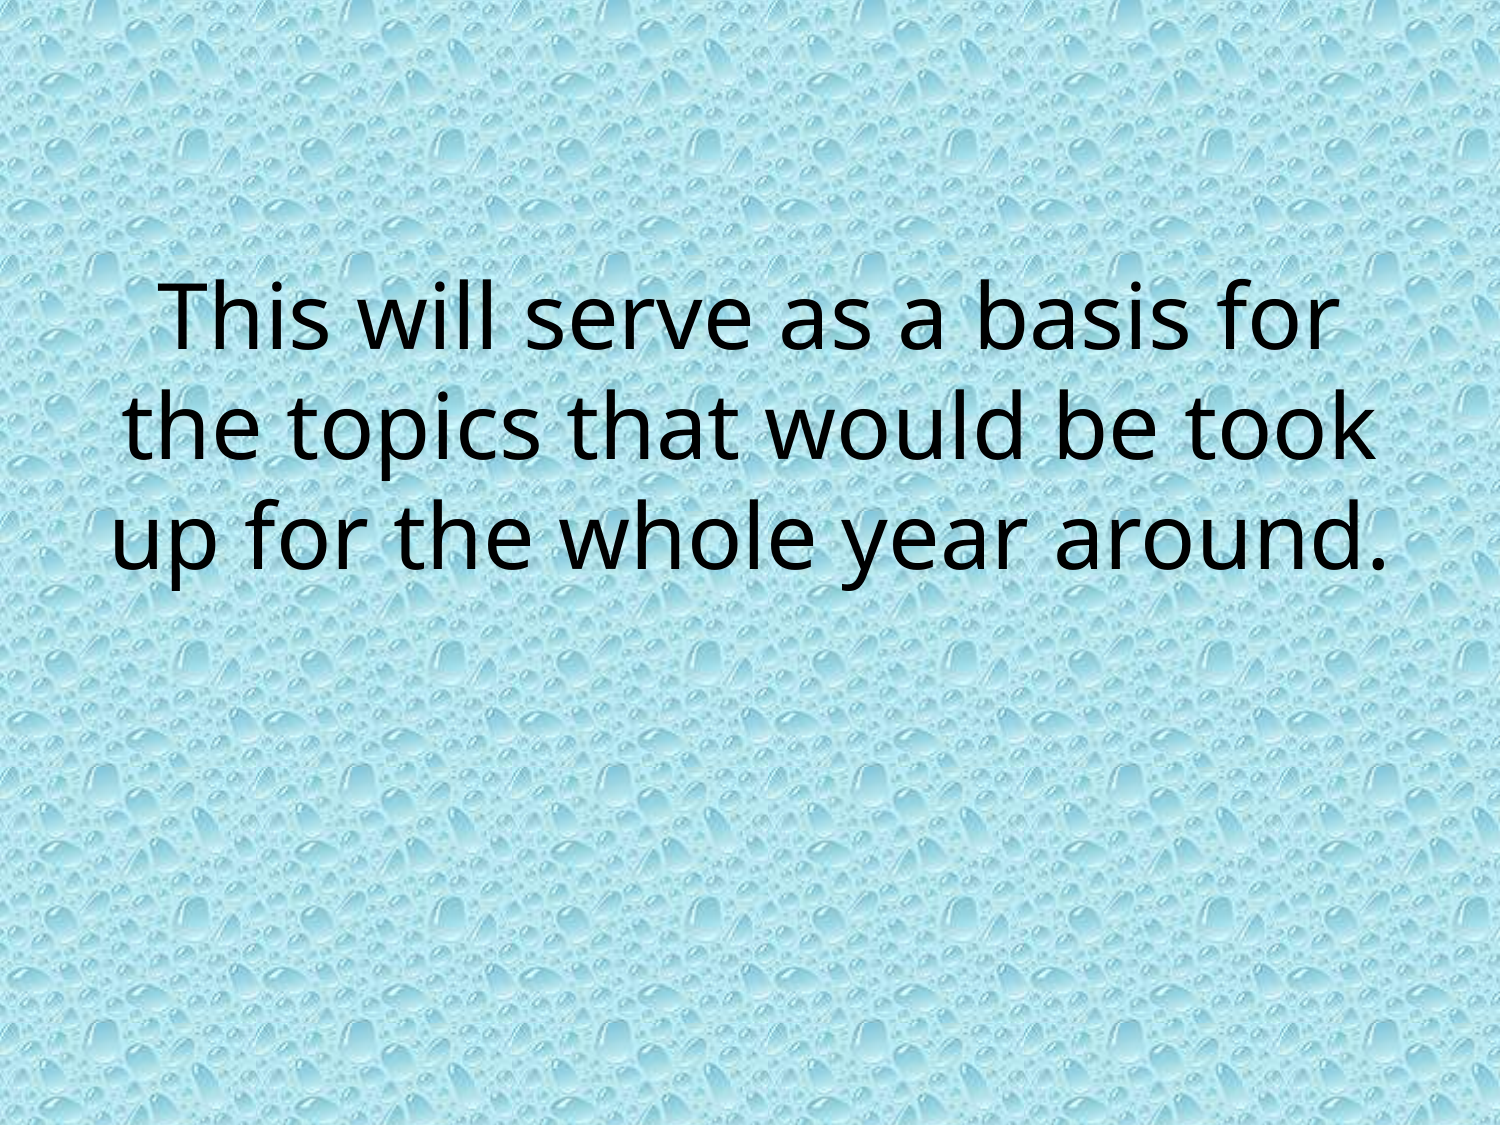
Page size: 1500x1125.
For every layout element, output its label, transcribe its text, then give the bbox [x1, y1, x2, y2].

title This will serve as a basis for the topics that would be took up for the whole year around. [75, 45, 1425, 800]
picture [0, 0, 1500, 1125]
